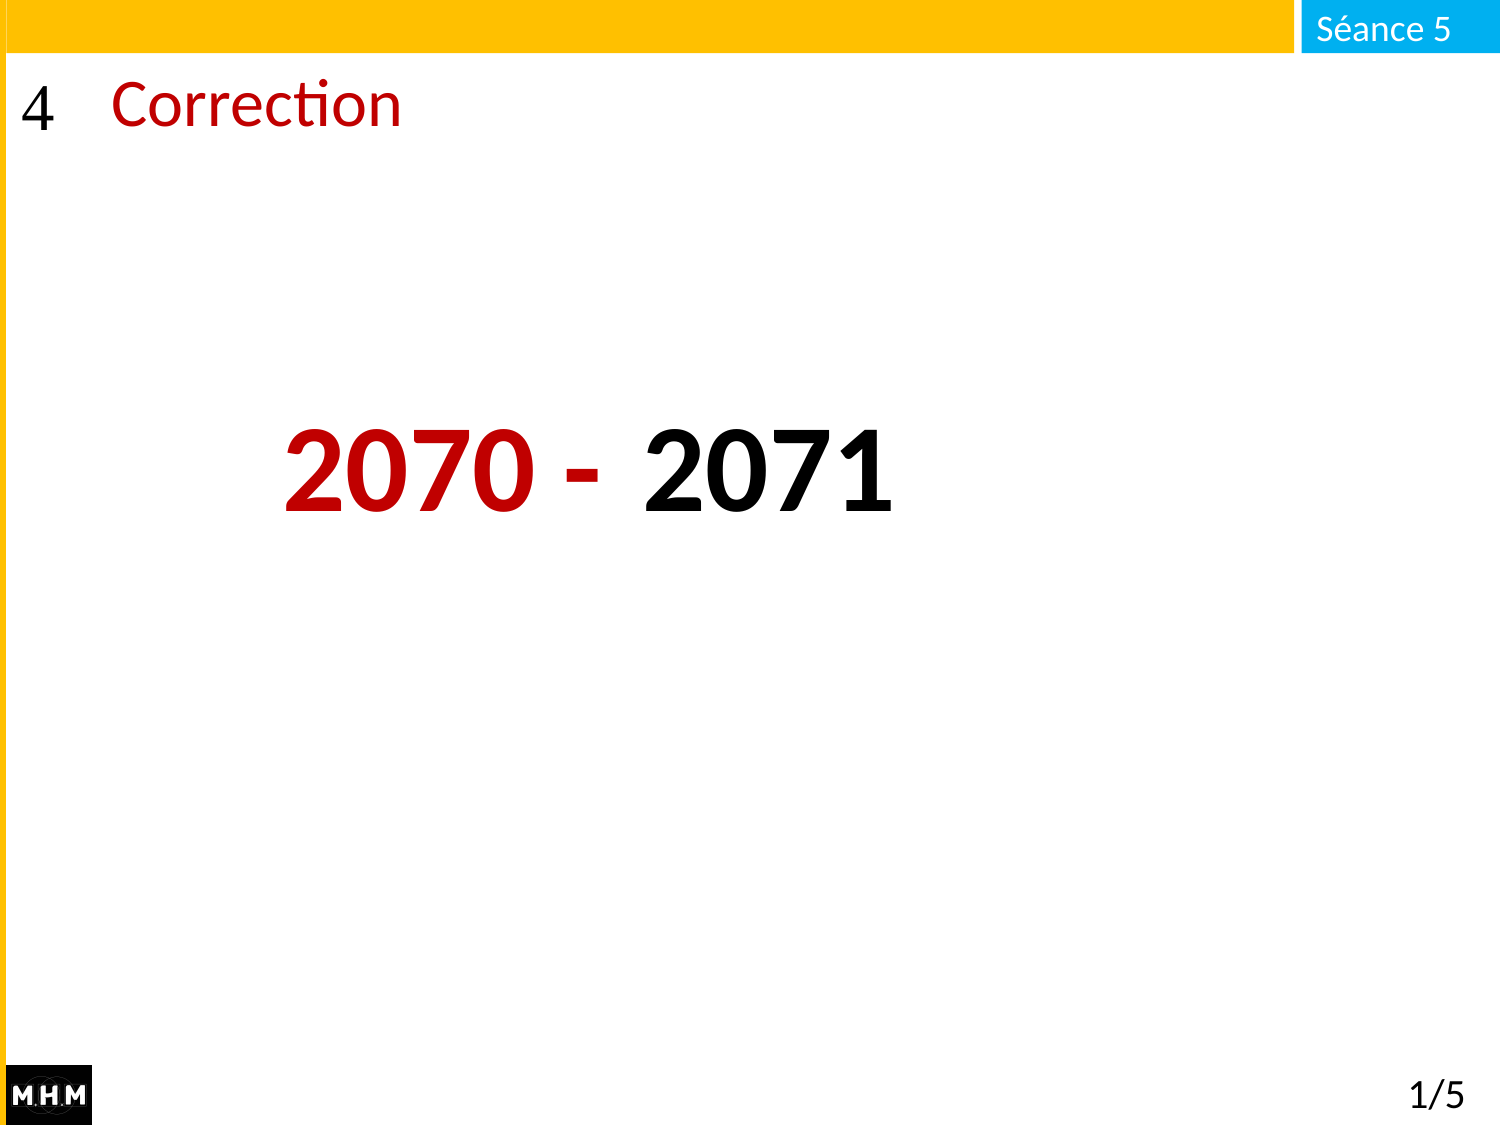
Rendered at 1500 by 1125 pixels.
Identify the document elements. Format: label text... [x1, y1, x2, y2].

title Correction [96, 60, 1391, 150]
text_box 2070 - [249, 379, 636, 544]
list 1/5 [1373, 1064, 1500, 1125]
picture [6, 1065, 92, 1125]
text_box 2071 [636, 379, 973, 544]
